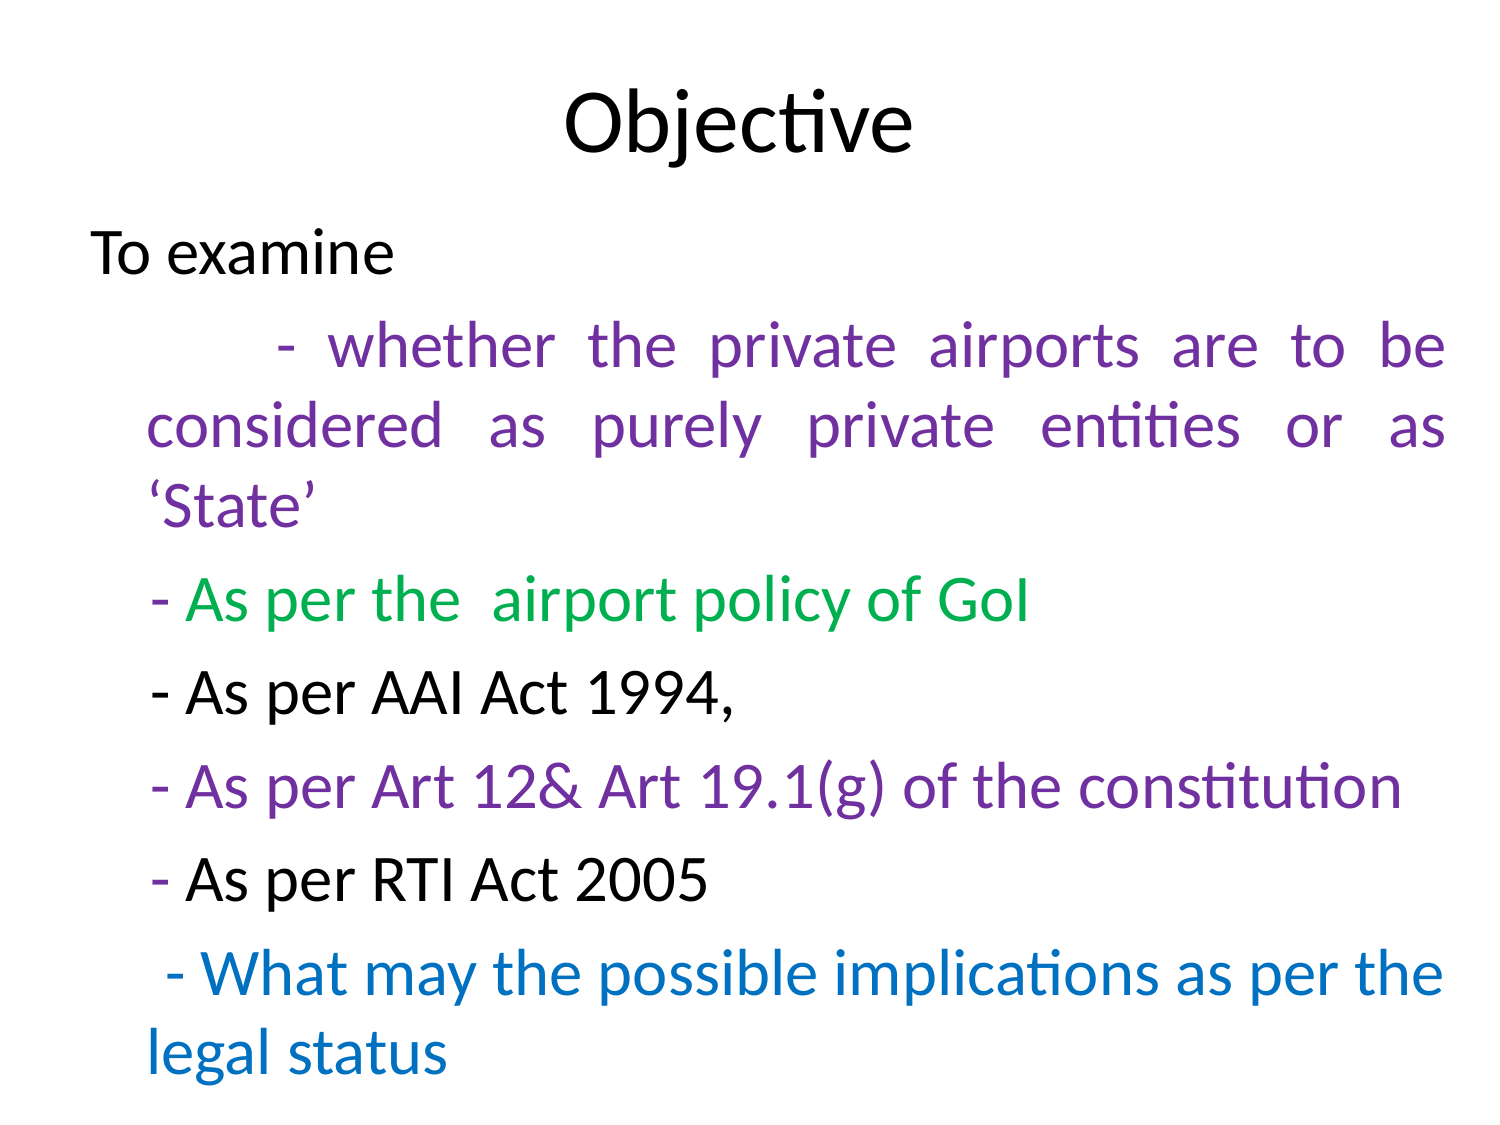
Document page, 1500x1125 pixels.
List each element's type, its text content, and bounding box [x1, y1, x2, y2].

title Objective [75, 45, 1425, 188]
list To examine - whether the private airports are to be considered as purely private entities or as ‘State’ - As per the airport policy of GoI - As per AAI Act 1994, - As per Art 12& Art 19.1(g) of the constitution - As per RTI Act 2005 - What may the possible implications as per the legal status [75, 200, 1463, 1100]
